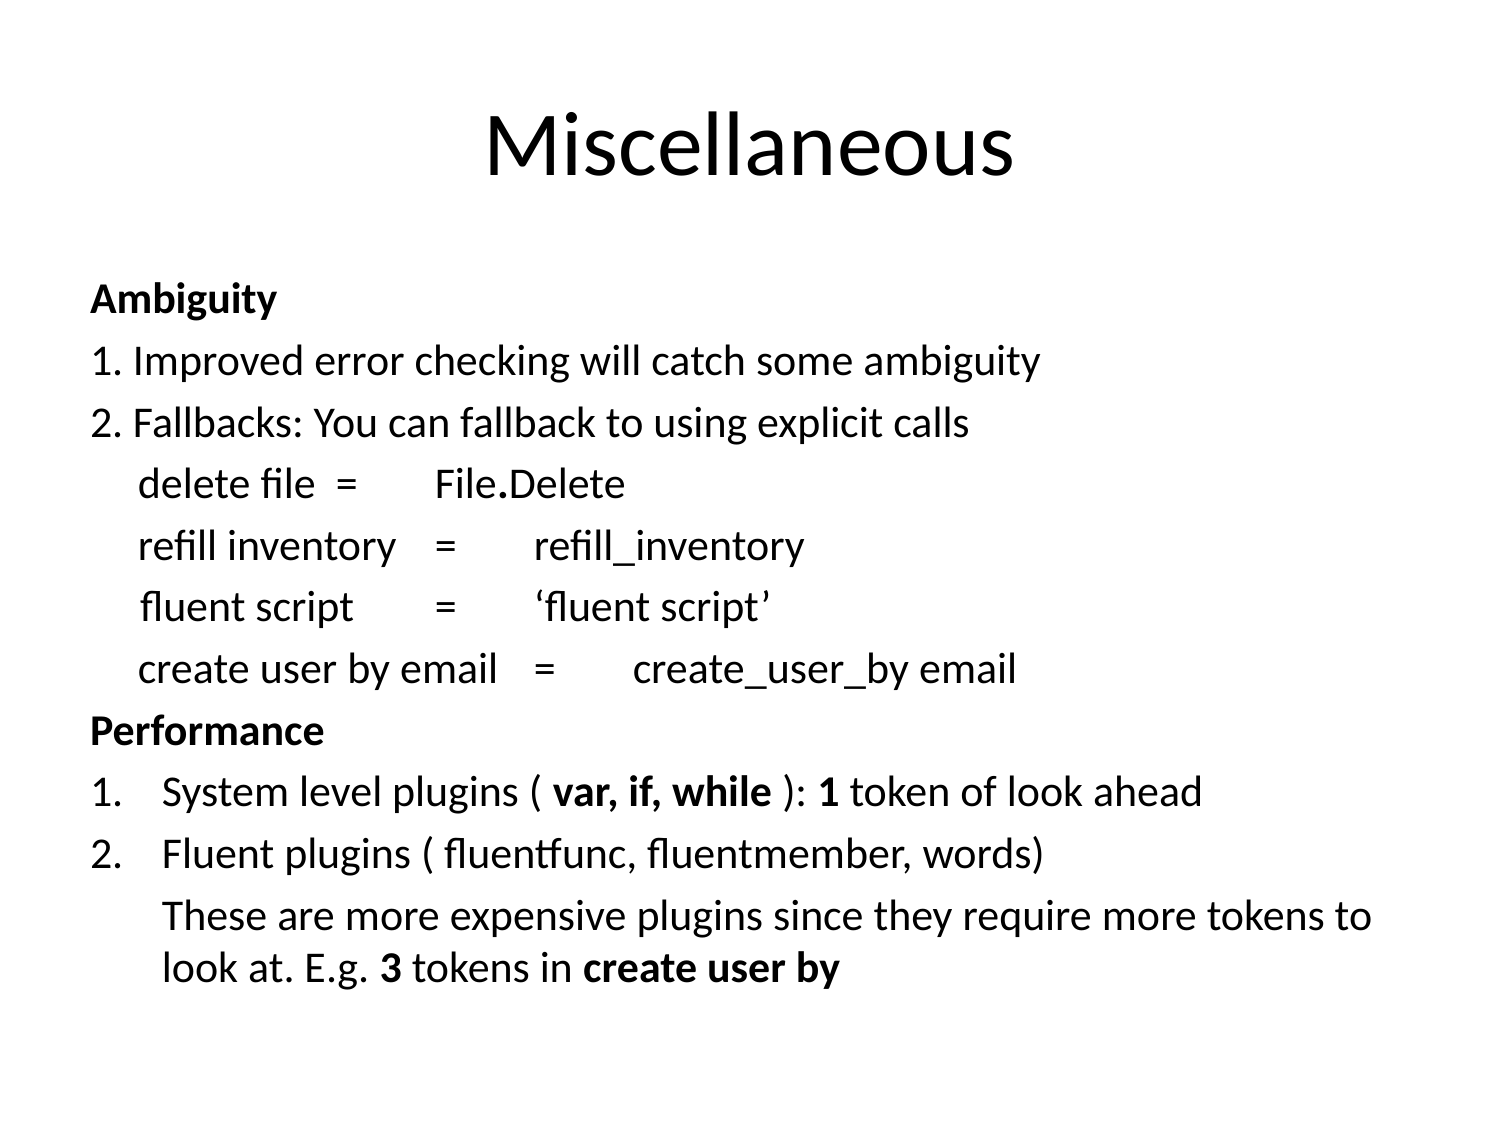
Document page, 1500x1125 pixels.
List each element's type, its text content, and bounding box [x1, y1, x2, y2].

title Miscellaneous [75, 45, 1425, 233]
list Ambiguity 1. Improved error checking will catch some ambiguity 2. Fallbacks: You can fallback to using explicit calls delete file = File.Delete refill inventory = refill_inventory fluent script = ‘fluent script’ create user by email = create_user_by email Performance System level plugins ( var, if, while ): 1 token of look ahead Fluent plugins ( fluentfunc, fluentmember, words) These are more expensive plugins since they require more tokens to look at. E.g. 3 tokens in create user by [75, 262, 1425, 1005]
